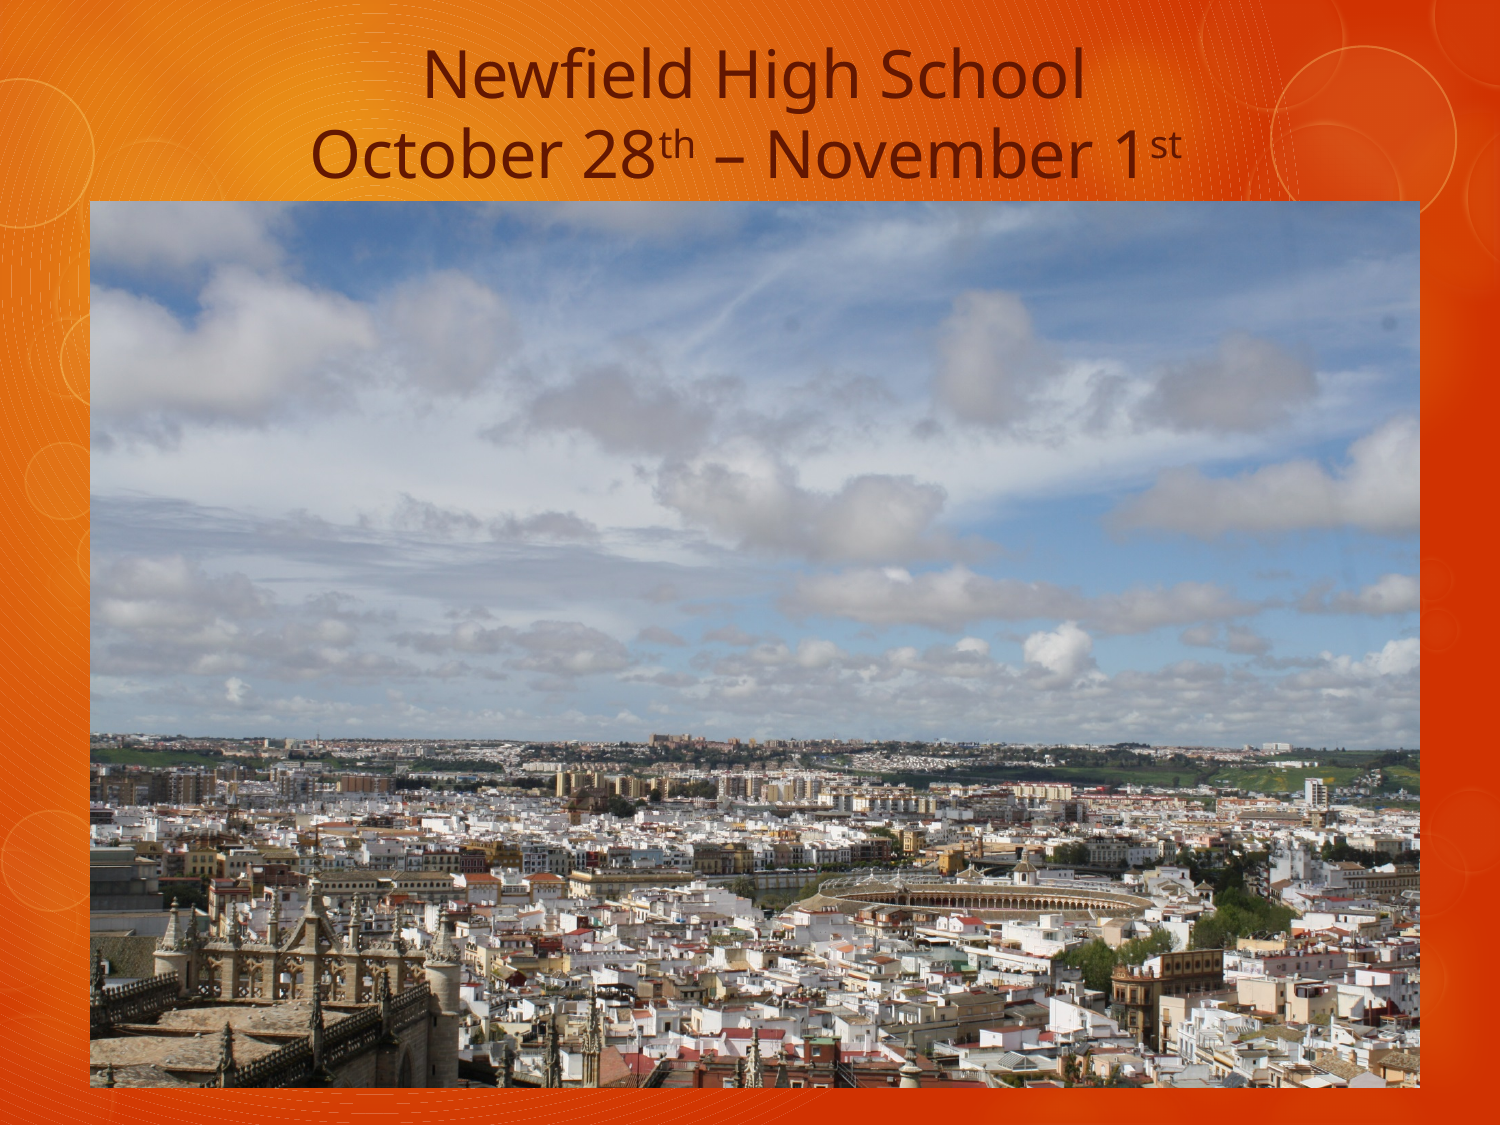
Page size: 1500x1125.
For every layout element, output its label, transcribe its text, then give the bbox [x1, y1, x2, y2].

text_box Newfield High School October 28th – November 1st [294, 24, 1215, 199]
picture [89, 201, 1420, 1088]
